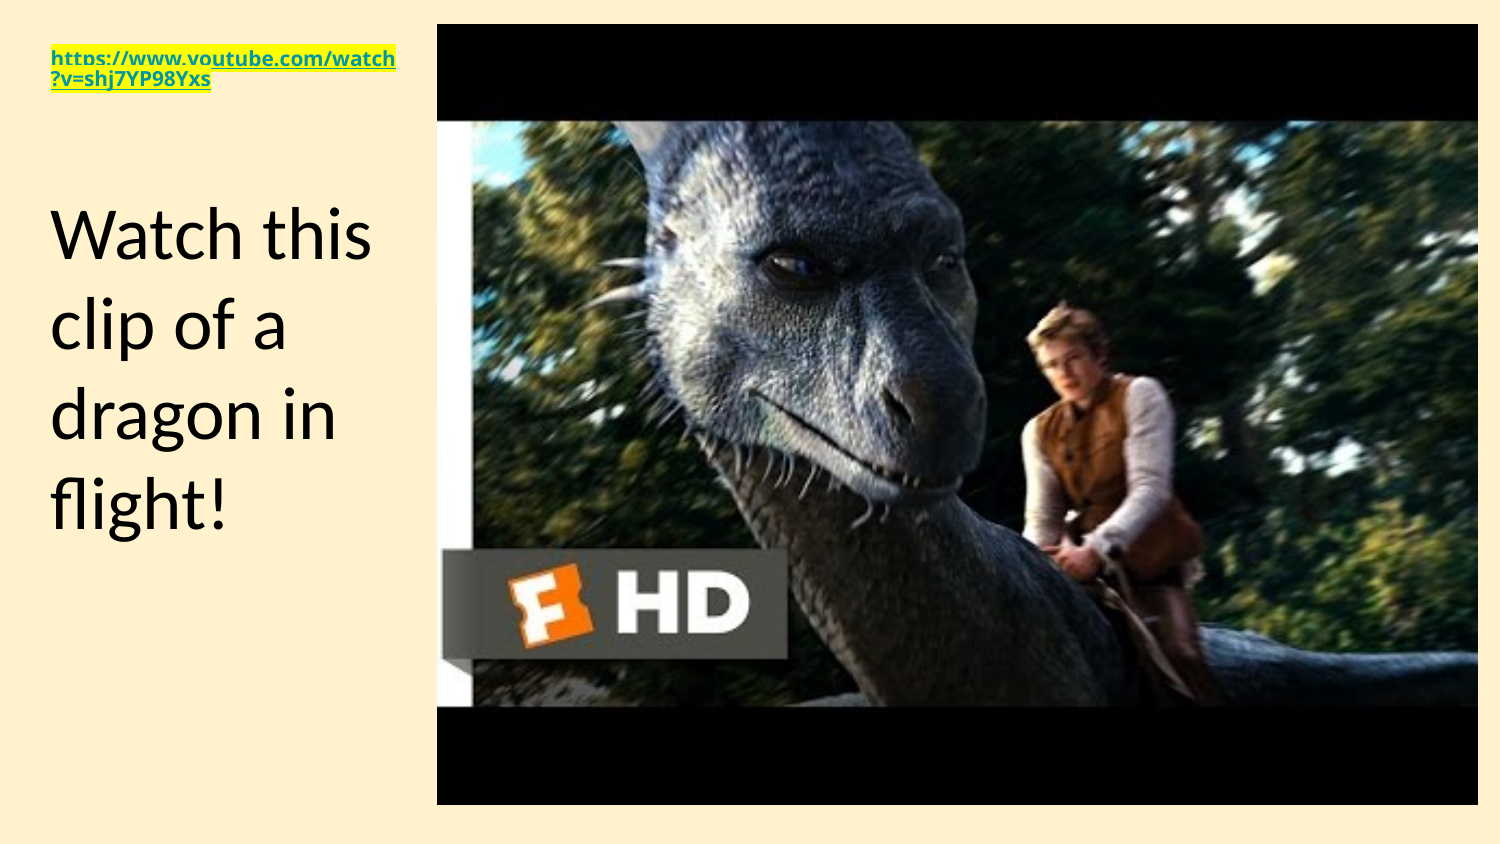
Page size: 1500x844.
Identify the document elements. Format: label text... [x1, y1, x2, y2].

subtitle https://www.youtube.com/watch?v=shj7YP98Yxs Watch this clip of a dragon in flight! [35, 30, 413, 775]
picture [437, 24, 1478, 806]
